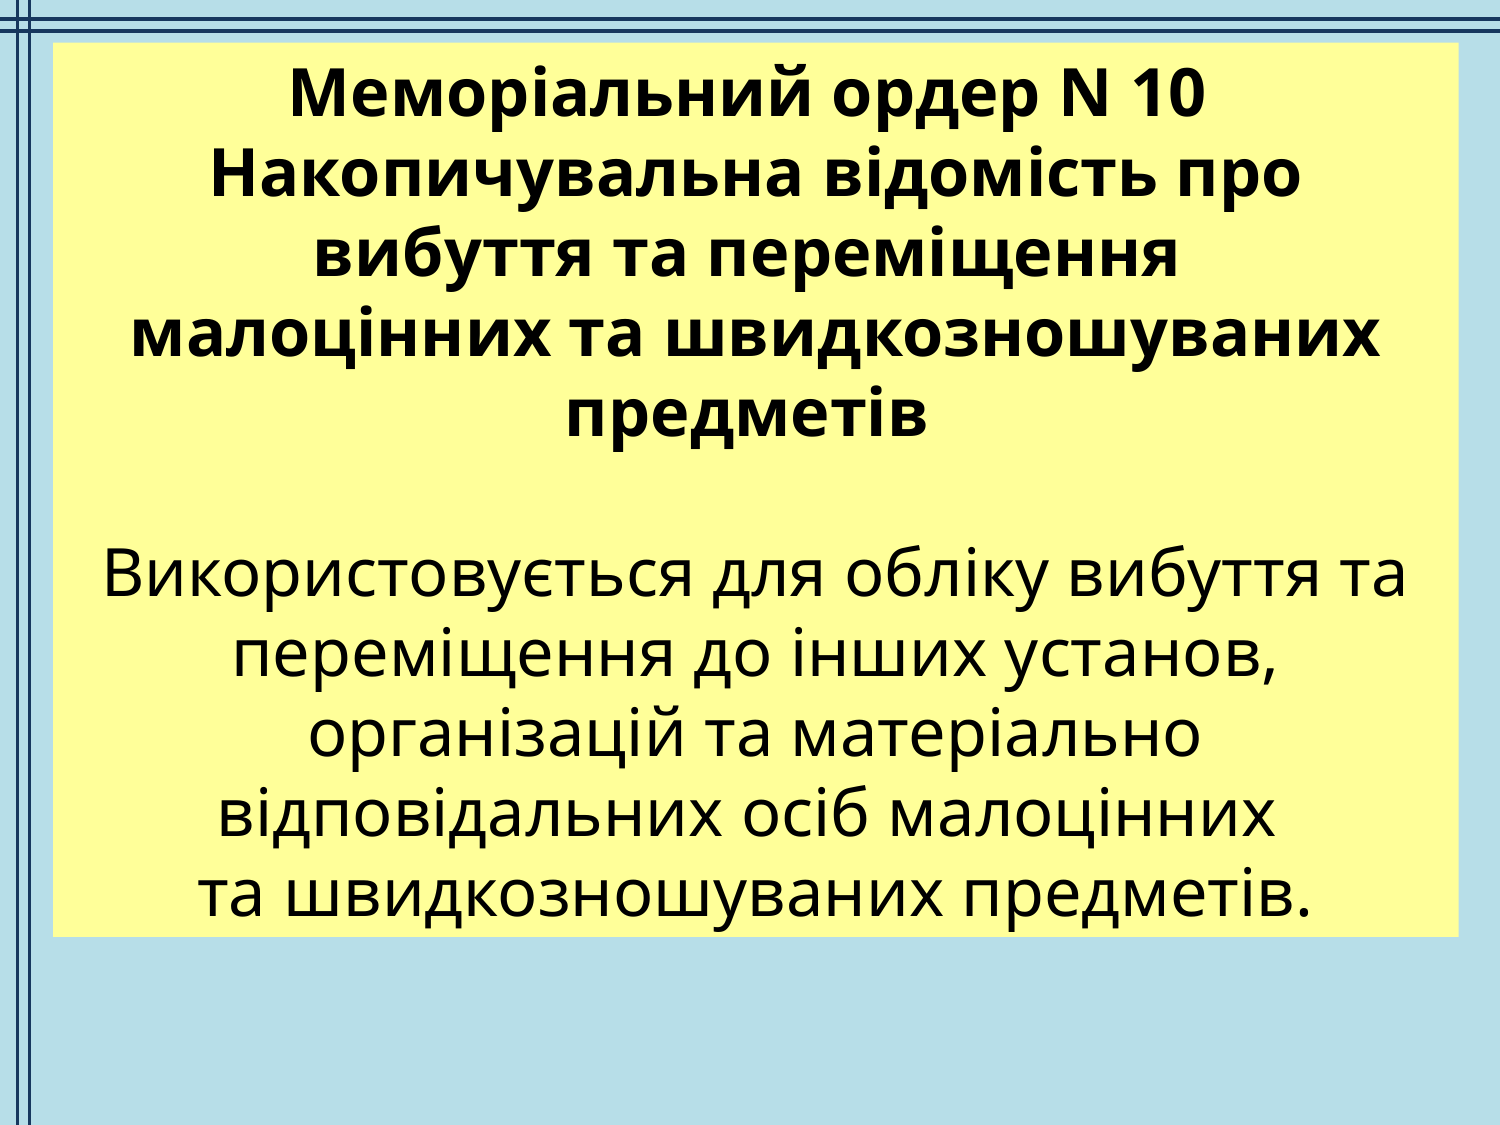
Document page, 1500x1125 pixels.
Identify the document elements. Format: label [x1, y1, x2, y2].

text_box [0, 0, 1500, 1125]
